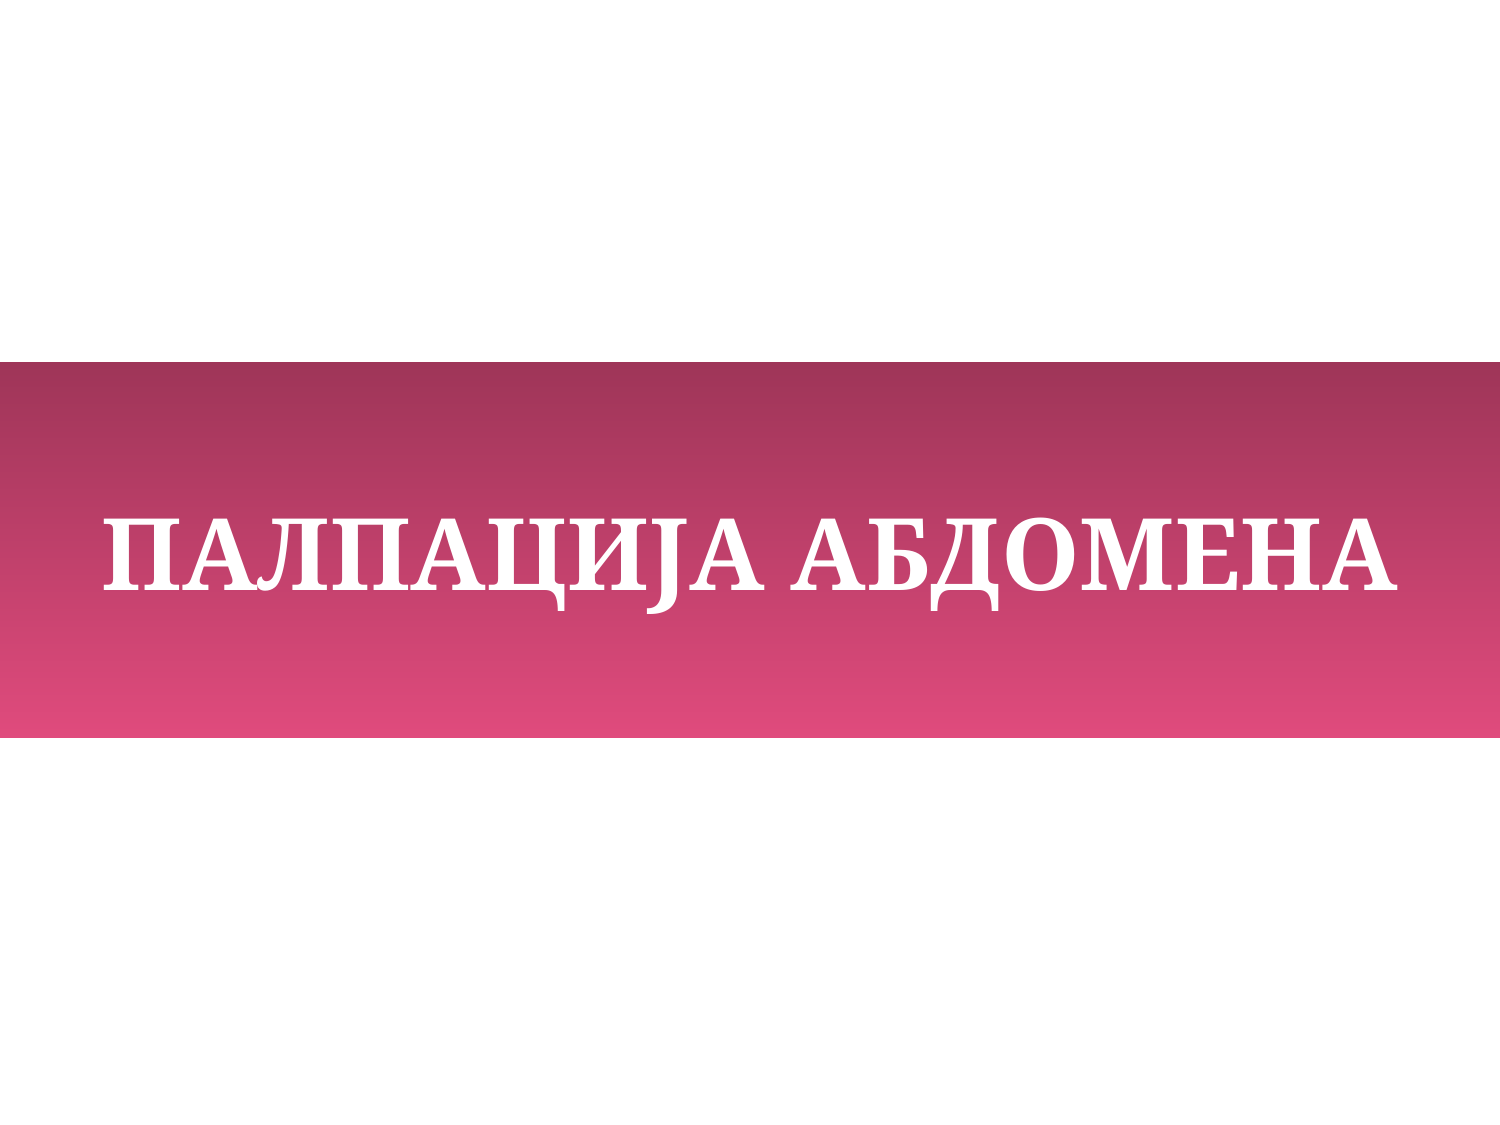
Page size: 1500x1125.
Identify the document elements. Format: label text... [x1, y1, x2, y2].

text_box ПАЛПАЦИЈА АБДОМЕНА [0, 362, 1500, 738]
